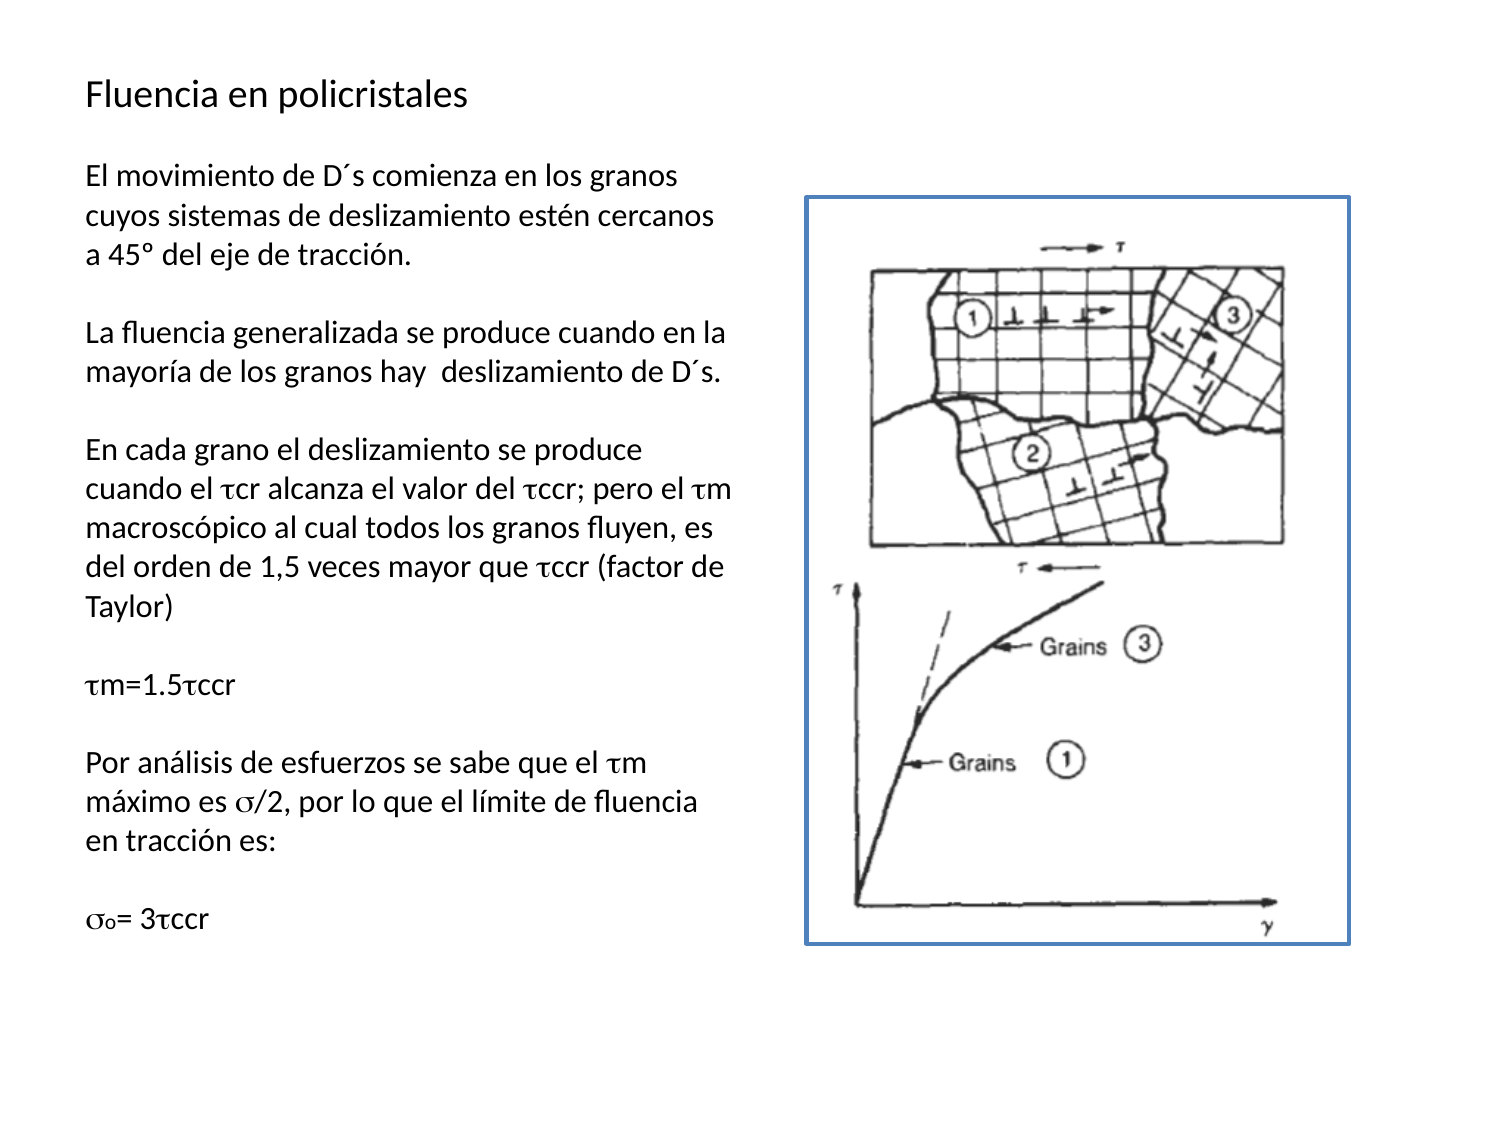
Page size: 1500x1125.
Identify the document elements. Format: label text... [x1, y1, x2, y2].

title Fluencia en policristales El movimiento de D´s comienza en los granos cuyos sistemas de deslizamiento estén cercanos a 45º del eje de tracción. La fluencia generalizada se produce cuando en la mayoría de los granos hay deslizamiento de D´s. En cada grano el deslizamiento se produce cuando el cr alcanza el valor del ccr; pero el m macroscópico al cual todos los granos fluyen, es del orden de 1,5 veces mayor que ccr (factor de Taylor) m=1.5ccr Por análisis de esfuerzos se sabe que el m máximo es /2, por lo que el límite de fluencia en tracción es: o= 3ccr [70, 58, 750, 985]
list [808, 198, 1348, 942]
